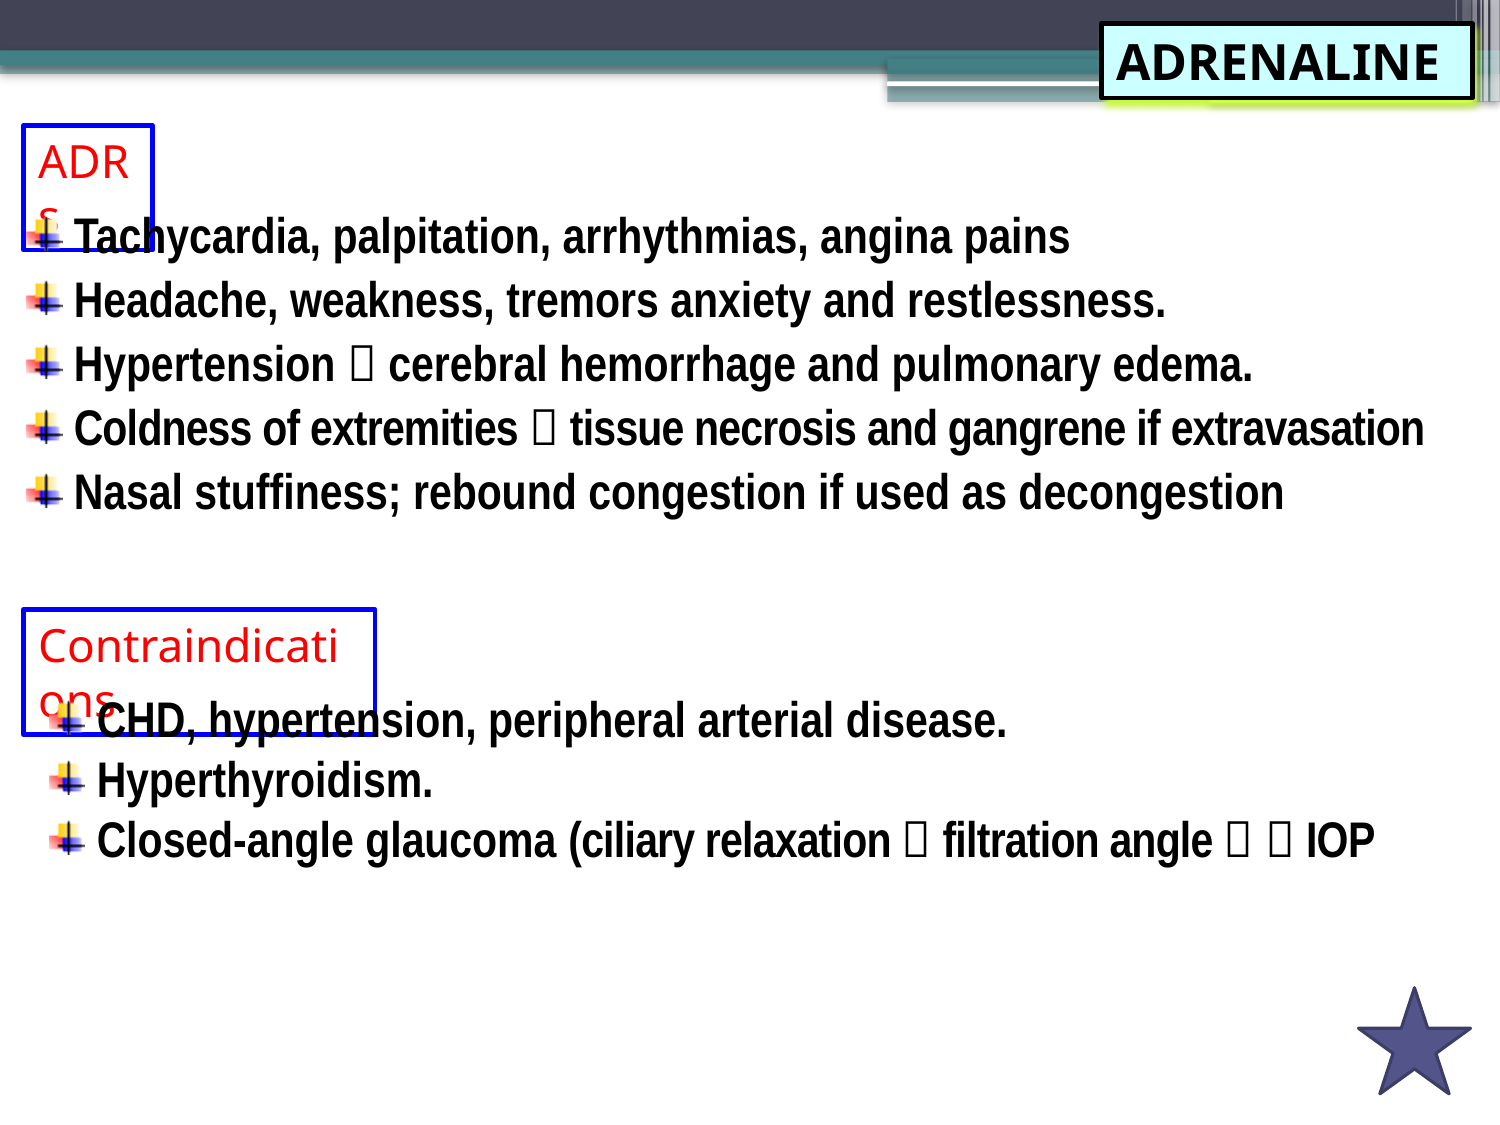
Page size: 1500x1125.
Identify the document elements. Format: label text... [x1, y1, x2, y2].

picture [26, 343, 63, 379]
text_box ADRENALINE [1101, 23, 1473, 99]
picture [26, 279, 63, 315]
picture [26, 472, 63, 508]
text_box [1356, 986, 1473, 1096]
picture [26, 408, 63, 444]
text_box ADRs [23, 125, 153, 195]
text_box Contraindications [23, 609, 375, 735]
text_box Tachycardia, palpitation, arrhythmias, angina pains Headache, weakness, tremors anxiety and restlessness. Hypertension  cerebral hemorrhage and pulmonary edema. Coldness of extremities  tissue necrosis and gangrene if extravasation Nasal stuffiness; rebound congestion if used as decongestion [12, 195, 1478, 528]
picture [49, 759, 85, 795]
picture [26, 215, 63, 251]
picture [49, 819, 85, 855]
picture [49, 699, 85, 735]
text_box CHD, hypertension, peripheral arterial disease. Hyperthyroidism. Closed-angle glaucoma (ciliary relaxation  filtration angle   IOP [35, 680, 1442, 875]
